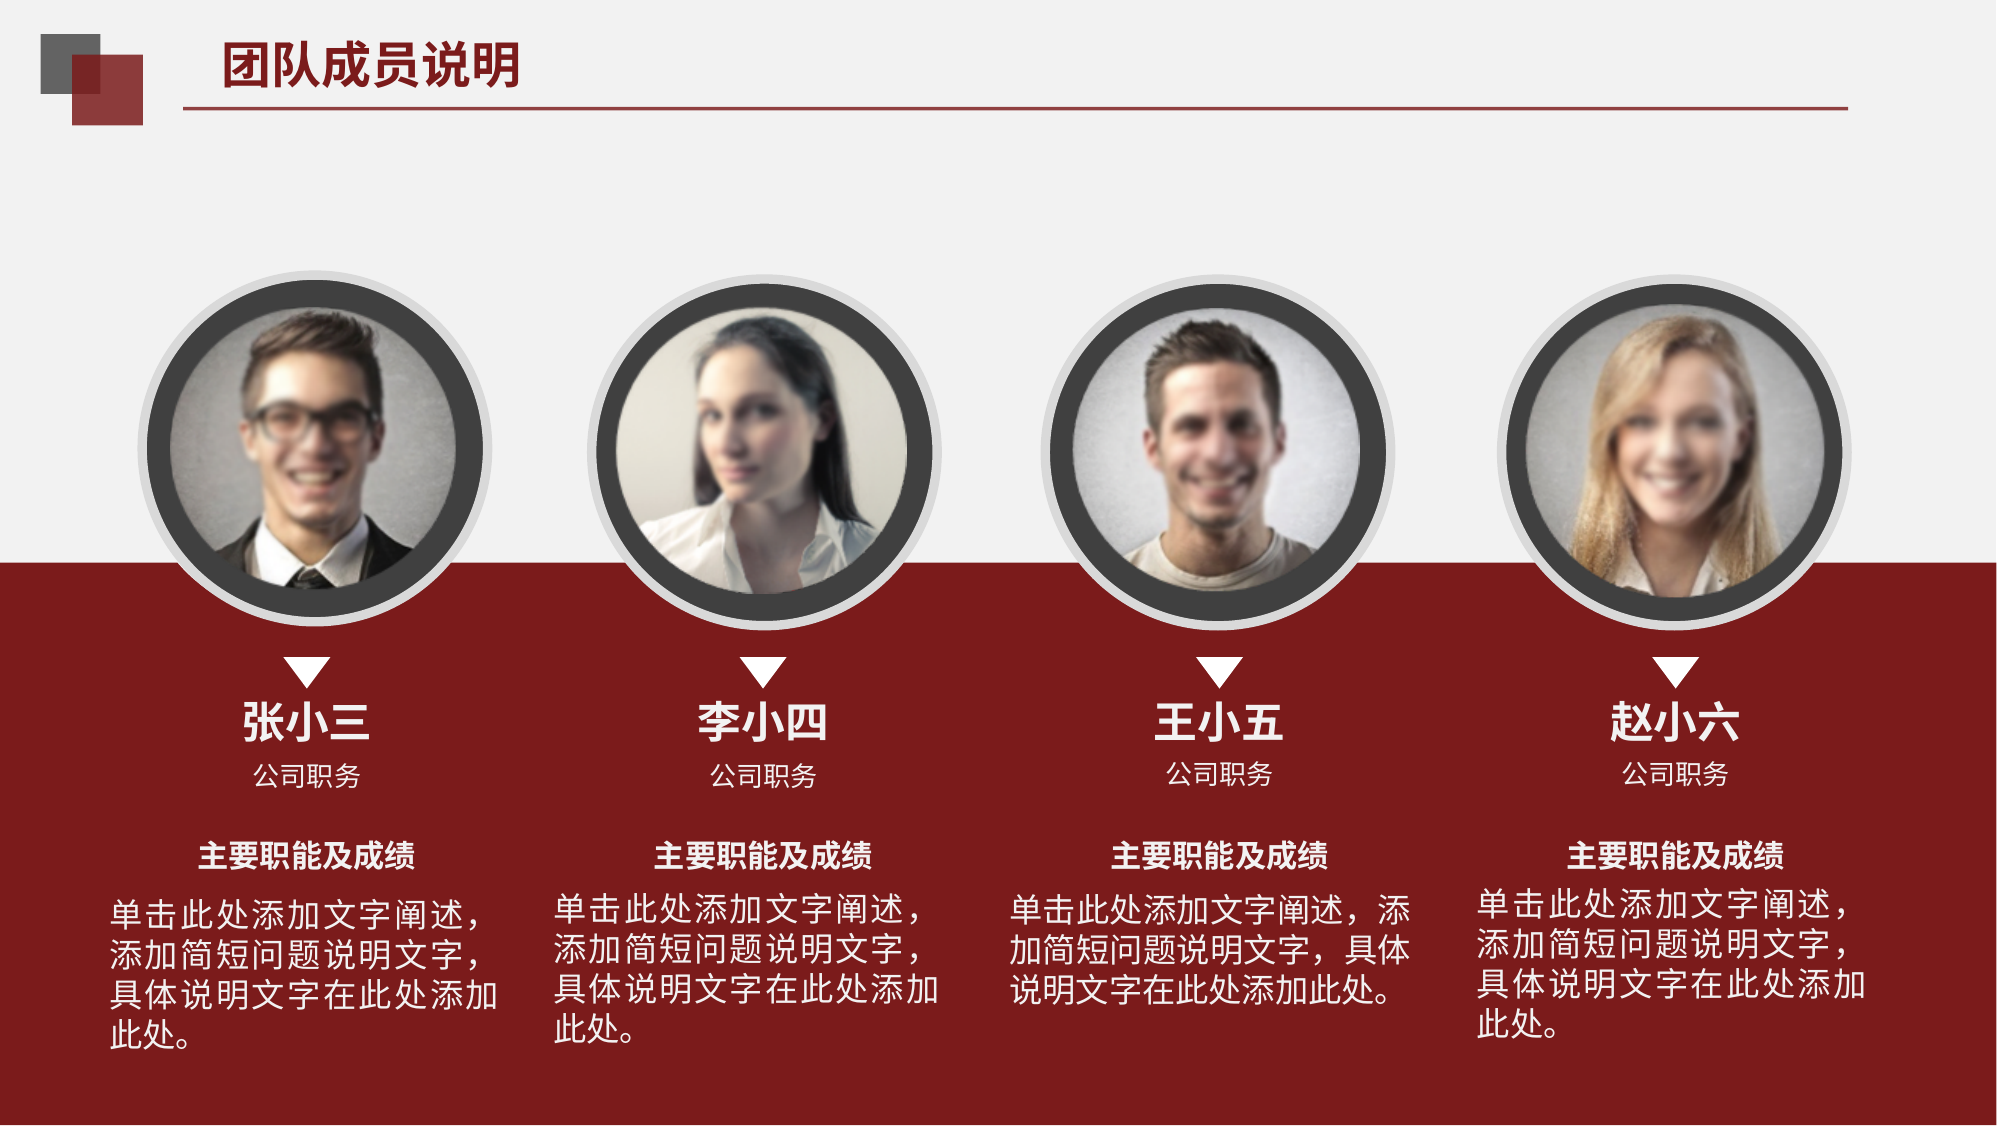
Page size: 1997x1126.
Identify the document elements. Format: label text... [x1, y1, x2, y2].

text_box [97, 830, 511, 1066]
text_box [1045, 278, 1391, 627]
text_box [0, 562, 1997, 1126]
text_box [141, 274, 488, 622]
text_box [141, 656, 472, 799]
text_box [1465, 830, 1879, 1055]
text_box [598, 656, 929, 798]
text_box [1054, 656, 1385, 796]
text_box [591, 278, 938, 626]
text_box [1501, 278, 1848, 627]
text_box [1510, 656, 1841, 796]
text_box 团队成员说明 [206, 25, 668, 101]
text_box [541, 830, 952, 1061]
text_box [997, 830, 1423, 1017]
